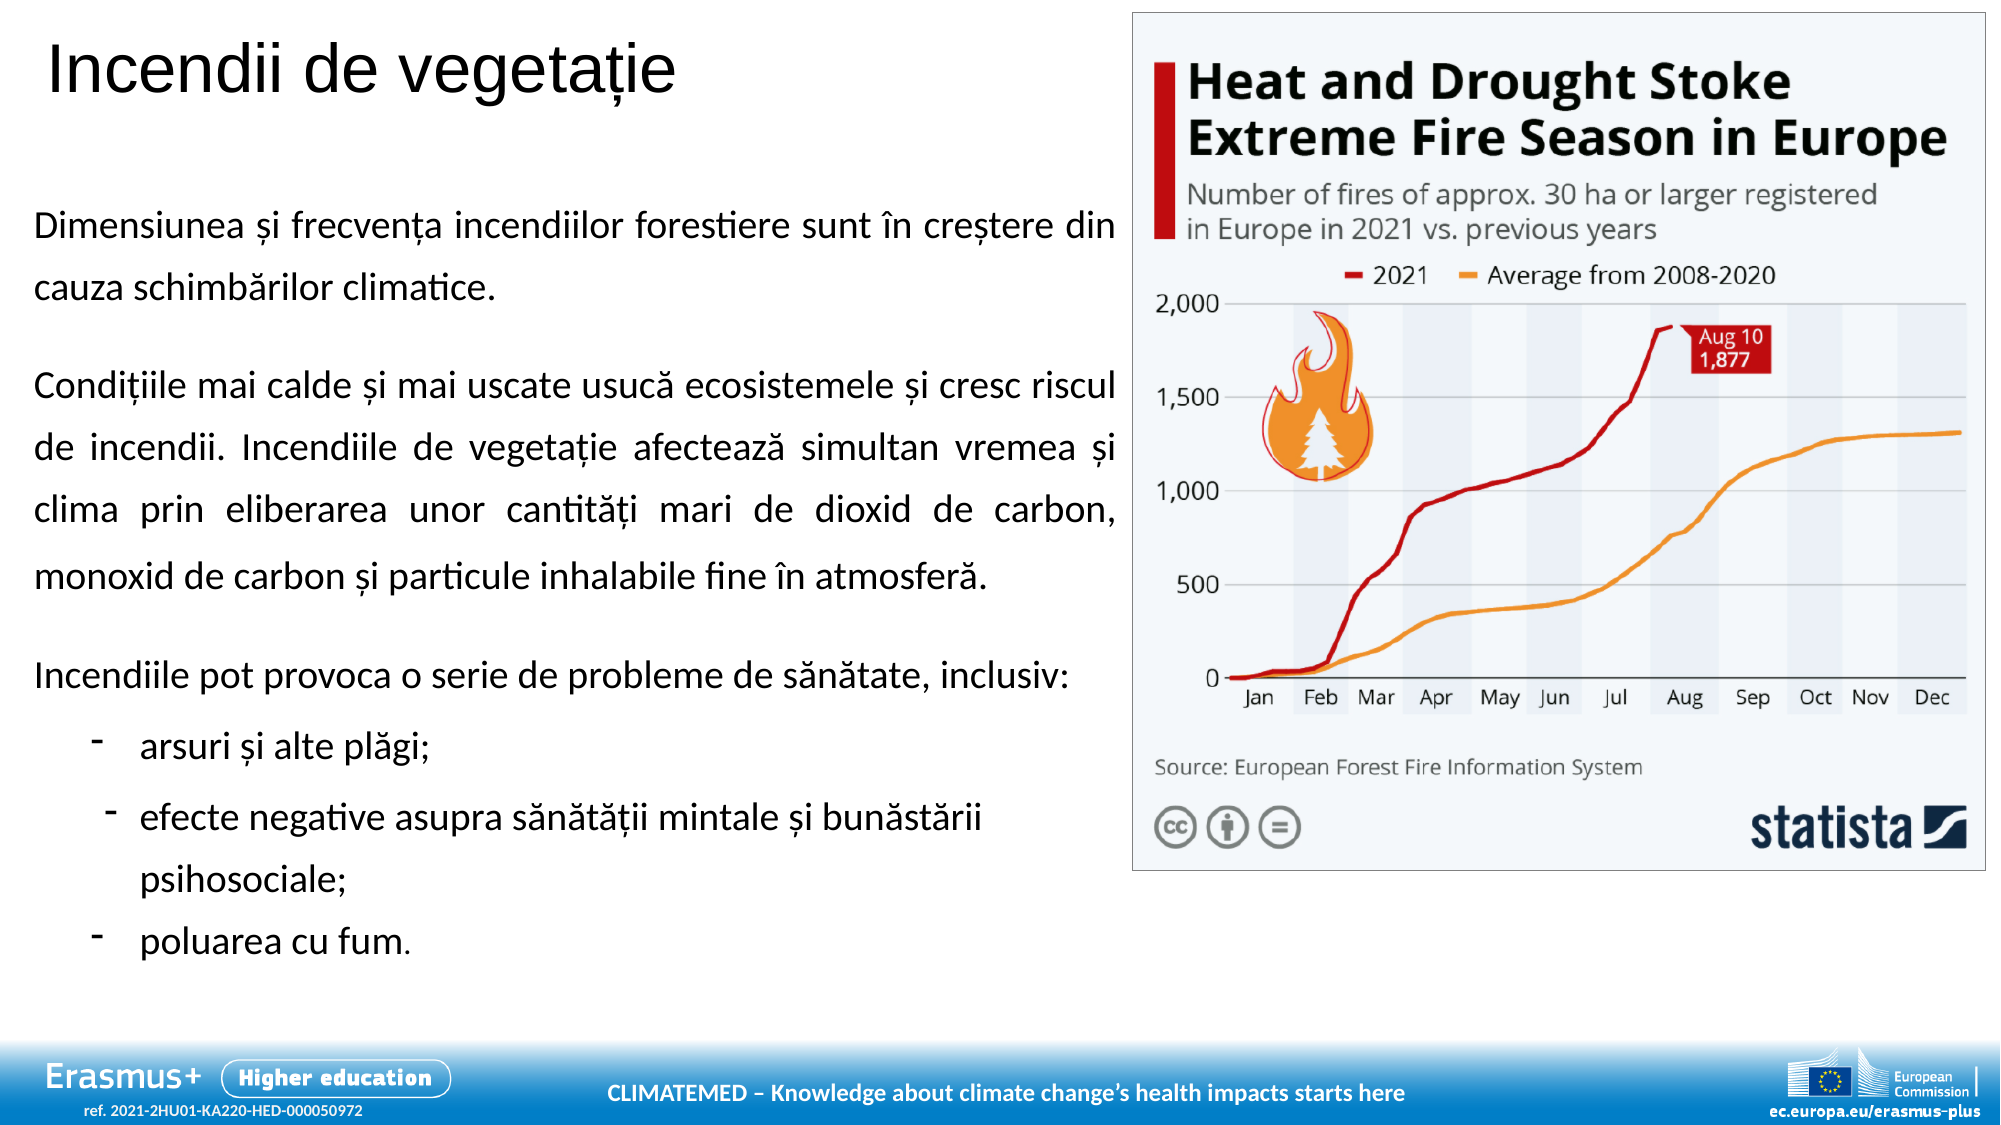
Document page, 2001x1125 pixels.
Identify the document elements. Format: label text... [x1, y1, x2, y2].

title Incendii de vegetație [31, 25, 1131, 116]
picture [1131, 12, 1986, 871]
list Dimensiunea și frecvența incendiilor forestiere sunt în creștere din cauza schimbărilor climatice. Condițiile mai calde și mai uscate usucă ecosistemele și cresc riscul de incendii. Incendiile de vegetație afectează simultan vremea și clima prin eliberarea unor cantități mari de dioxid de carbon, monoxid de carbon și particule inhalabile fine în atmosferă. Incendiile pot provoca o serie de probleme de sănătate, inclusiv: arsuri și alte plăgi; efecte negative asupra sănătății mintale și bunăstării psihosociale; poluarea cu fum. [18, 176, 1133, 1017]
picture [0, 899, 2000, 1125]
